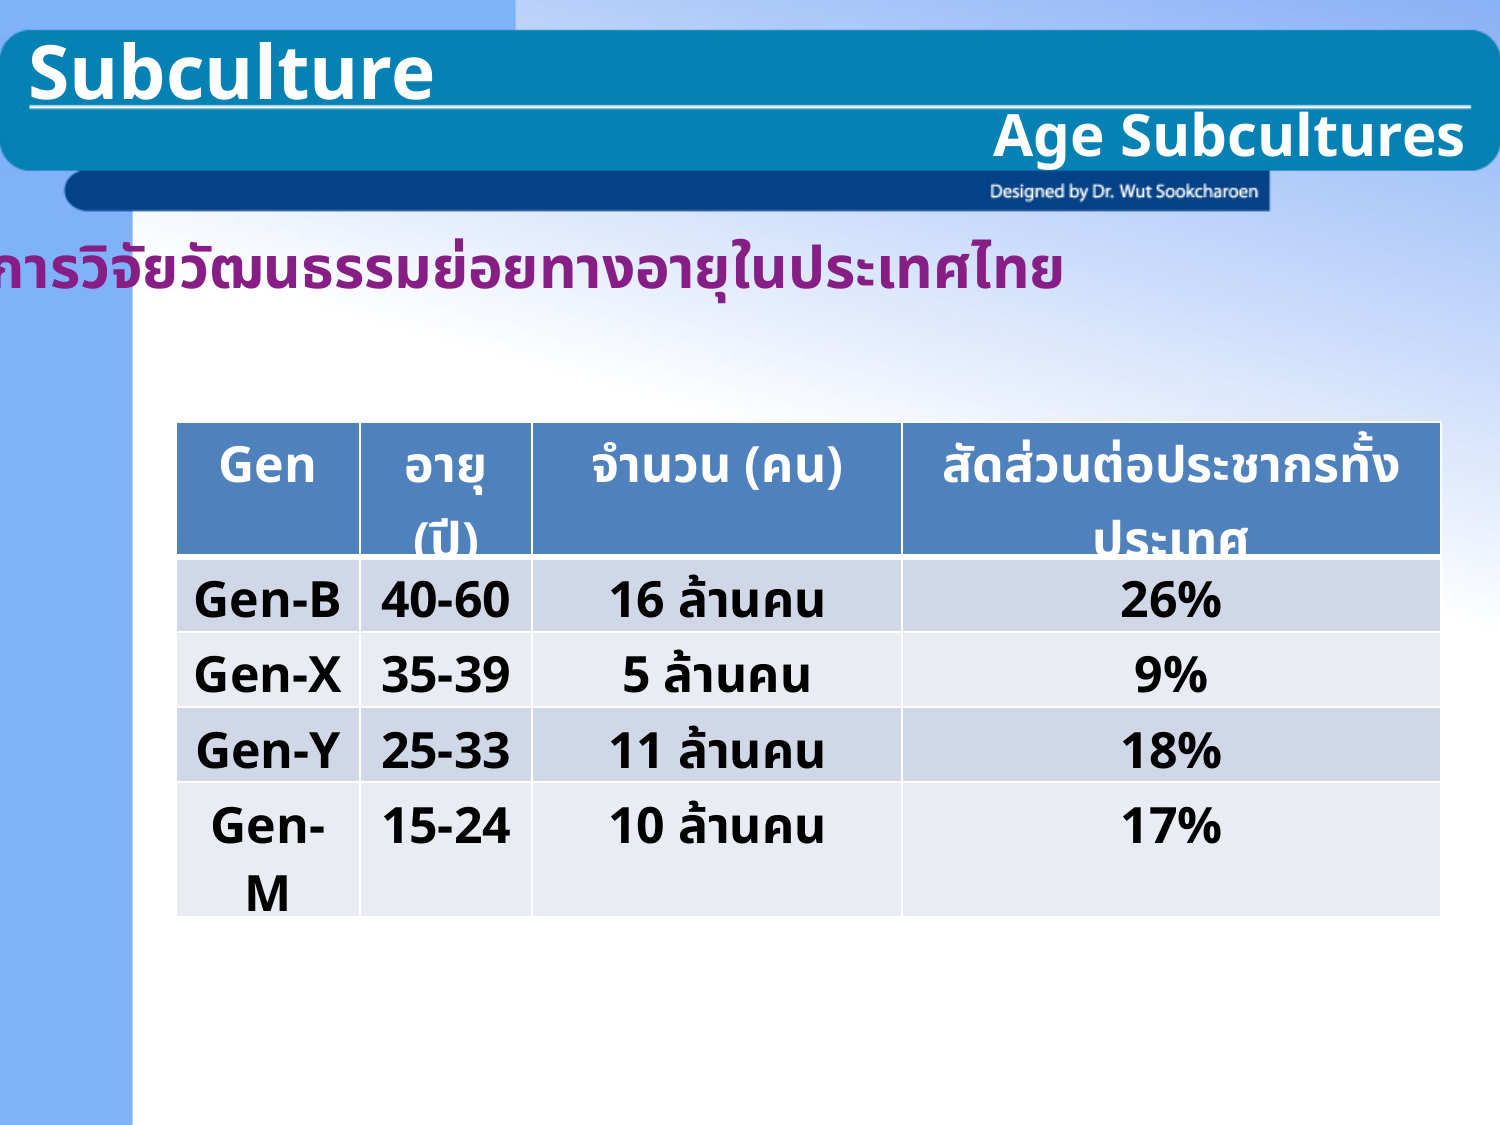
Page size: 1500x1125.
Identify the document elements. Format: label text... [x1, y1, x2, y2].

table_cell 40-60 [361, 560, 531, 631]
table_cell Gen-M [177, 783, 359, 916]
text_box Subculture [13, 32, 1475, 107]
table_header จำนวน (คน) [533, 423, 901, 554]
table_cell 5 ล้านคน [533, 633, 901, 706]
table_header อายุ (ปี) [361, 423, 531, 554]
table_cell 11 ล้านคน [533, 708, 901, 781]
text_box Age Subcultures [37, 108, 1481, 172]
table_cell 16 ล้านคน [533, 560, 901, 631]
table_cell Gen-X [177, 633, 359, 706]
table_cell 25-33 [361, 708, 531, 781]
table_cell Gen-Y [177, 708, 359, 781]
table_cell 35-39 [361, 633, 531, 706]
table_cell 15-24 [361, 783, 531, 916]
table_cell 10 ล้านคน [533, 783, 901, 916]
picture [0, 0, 1500, 54]
text_box การวิจัยวัฒนธรรมย่อยทางอายุในประเทศไทย [0, 222, 1081, 308]
picture [0, 146, 1500, 1125]
table_cell 9% [903, 633, 1440, 706]
table_cell 26% [903, 560, 1440, 631]
table_cell 17% [903, 783, 1440, 916]
table_cell 18% [903, 708, 1440, 781]
table_header Gen [177, 423, 359, 554]
table_header สัดส่วนต่อประชากรทั้งประเทศ [903, 423, 1440, 554]
table_cell Gen-B [177, 560, 359, 631]
